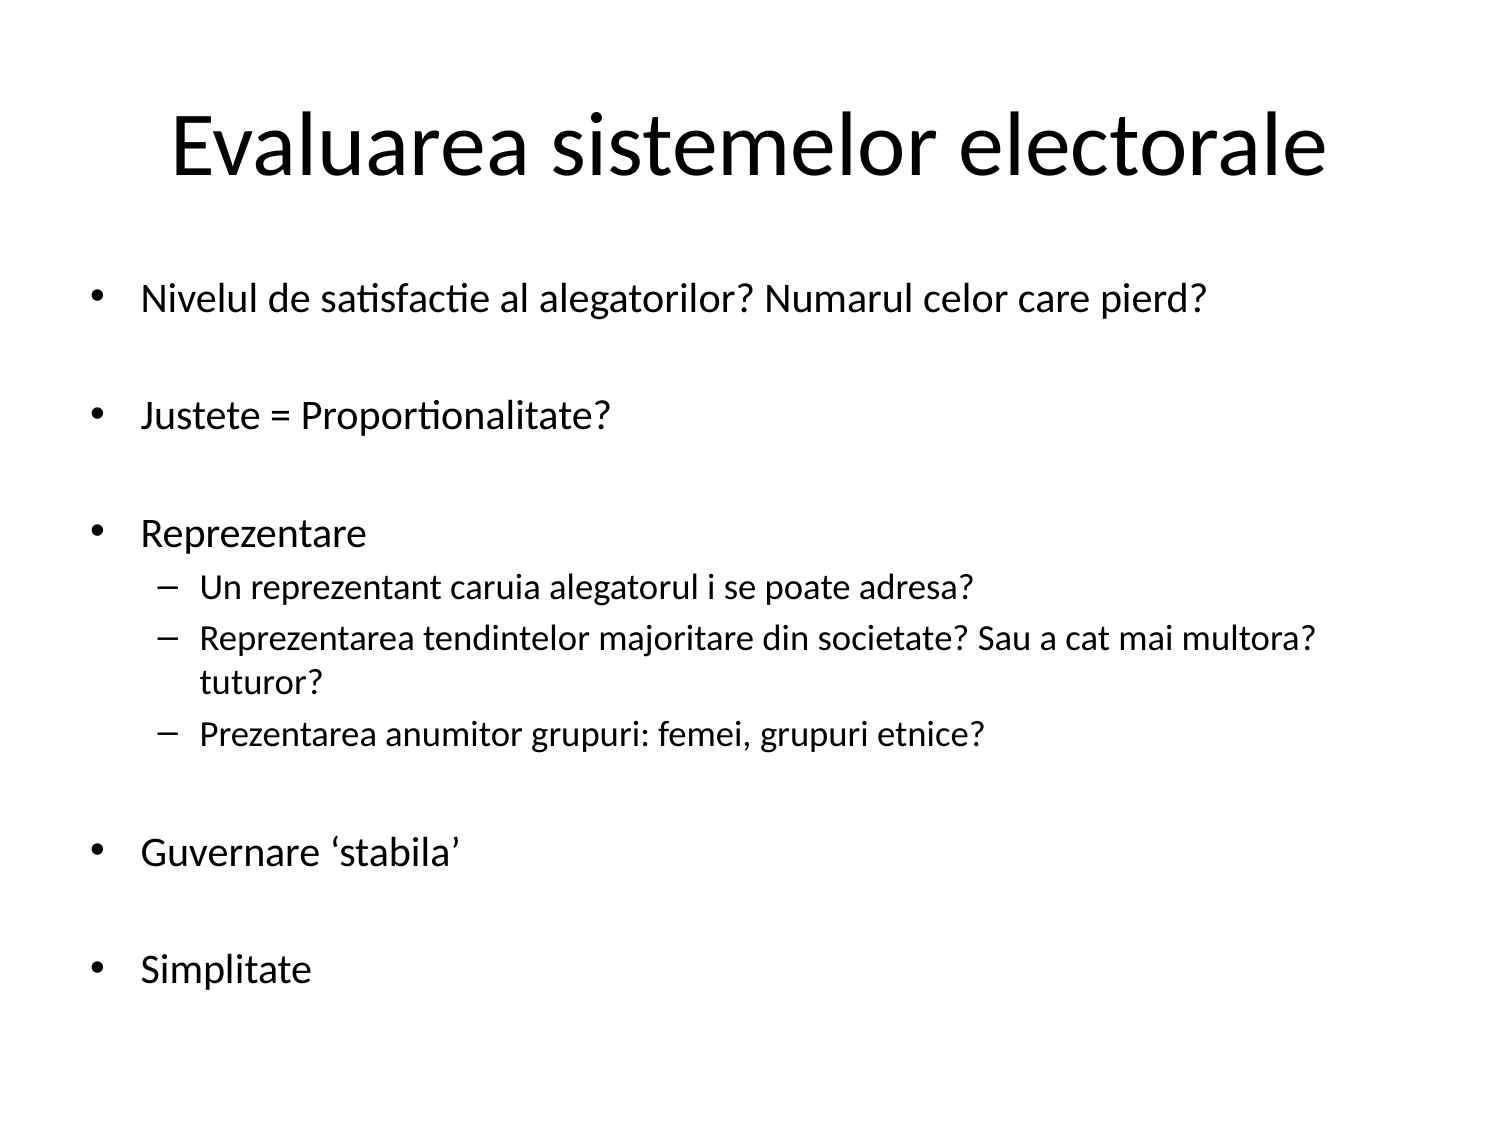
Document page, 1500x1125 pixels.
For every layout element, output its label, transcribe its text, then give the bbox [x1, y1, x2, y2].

title Evaluarea sistemelor electorale [75, 45, 1425, 233]
list Nivelul de satisfactie al alegatorilor? Numarul celor care pierd? Justete = Proportionalitate? Reprezentare Un reprezentant caruia alegatorul i se poate adresa? Reprezentarea tendintelor majoritare din societate? Sau a cat mai multora? tuturor? Prezentarea anumitor grupuri: femei, grupuri etnice? Guvernare ‘stabila’ Simplitate [75, 262, 1425, 1005]
